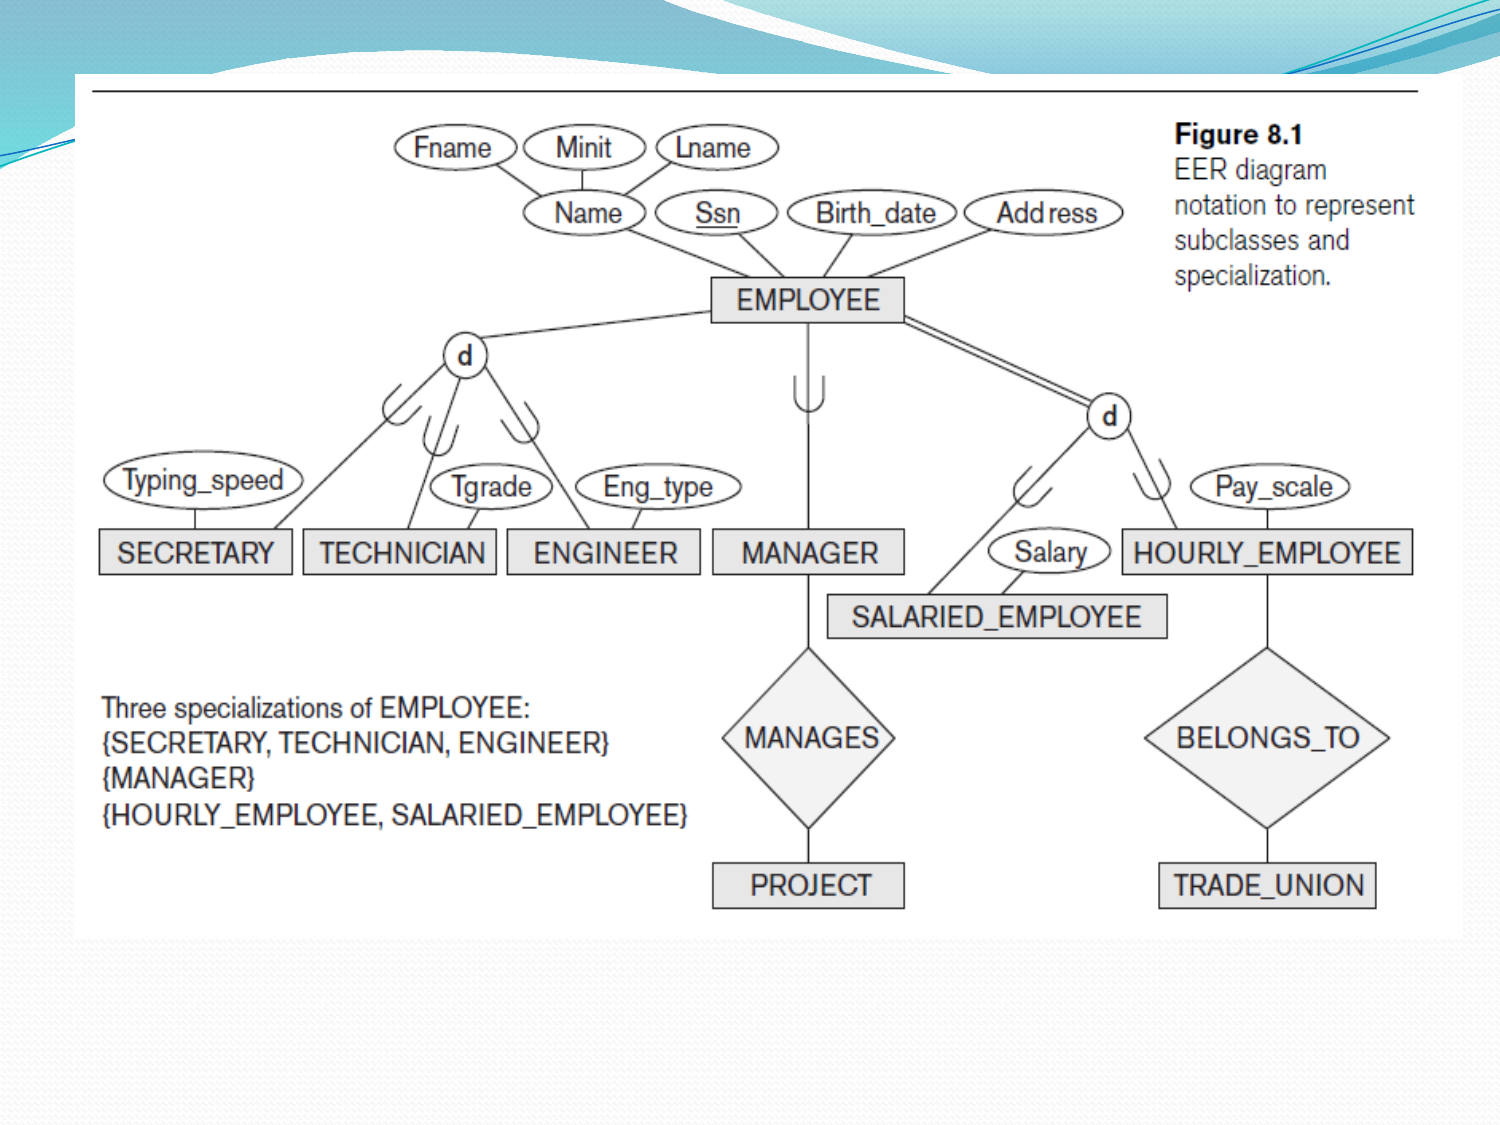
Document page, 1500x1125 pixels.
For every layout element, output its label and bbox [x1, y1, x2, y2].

picture [74, 74, 1463, 938]
